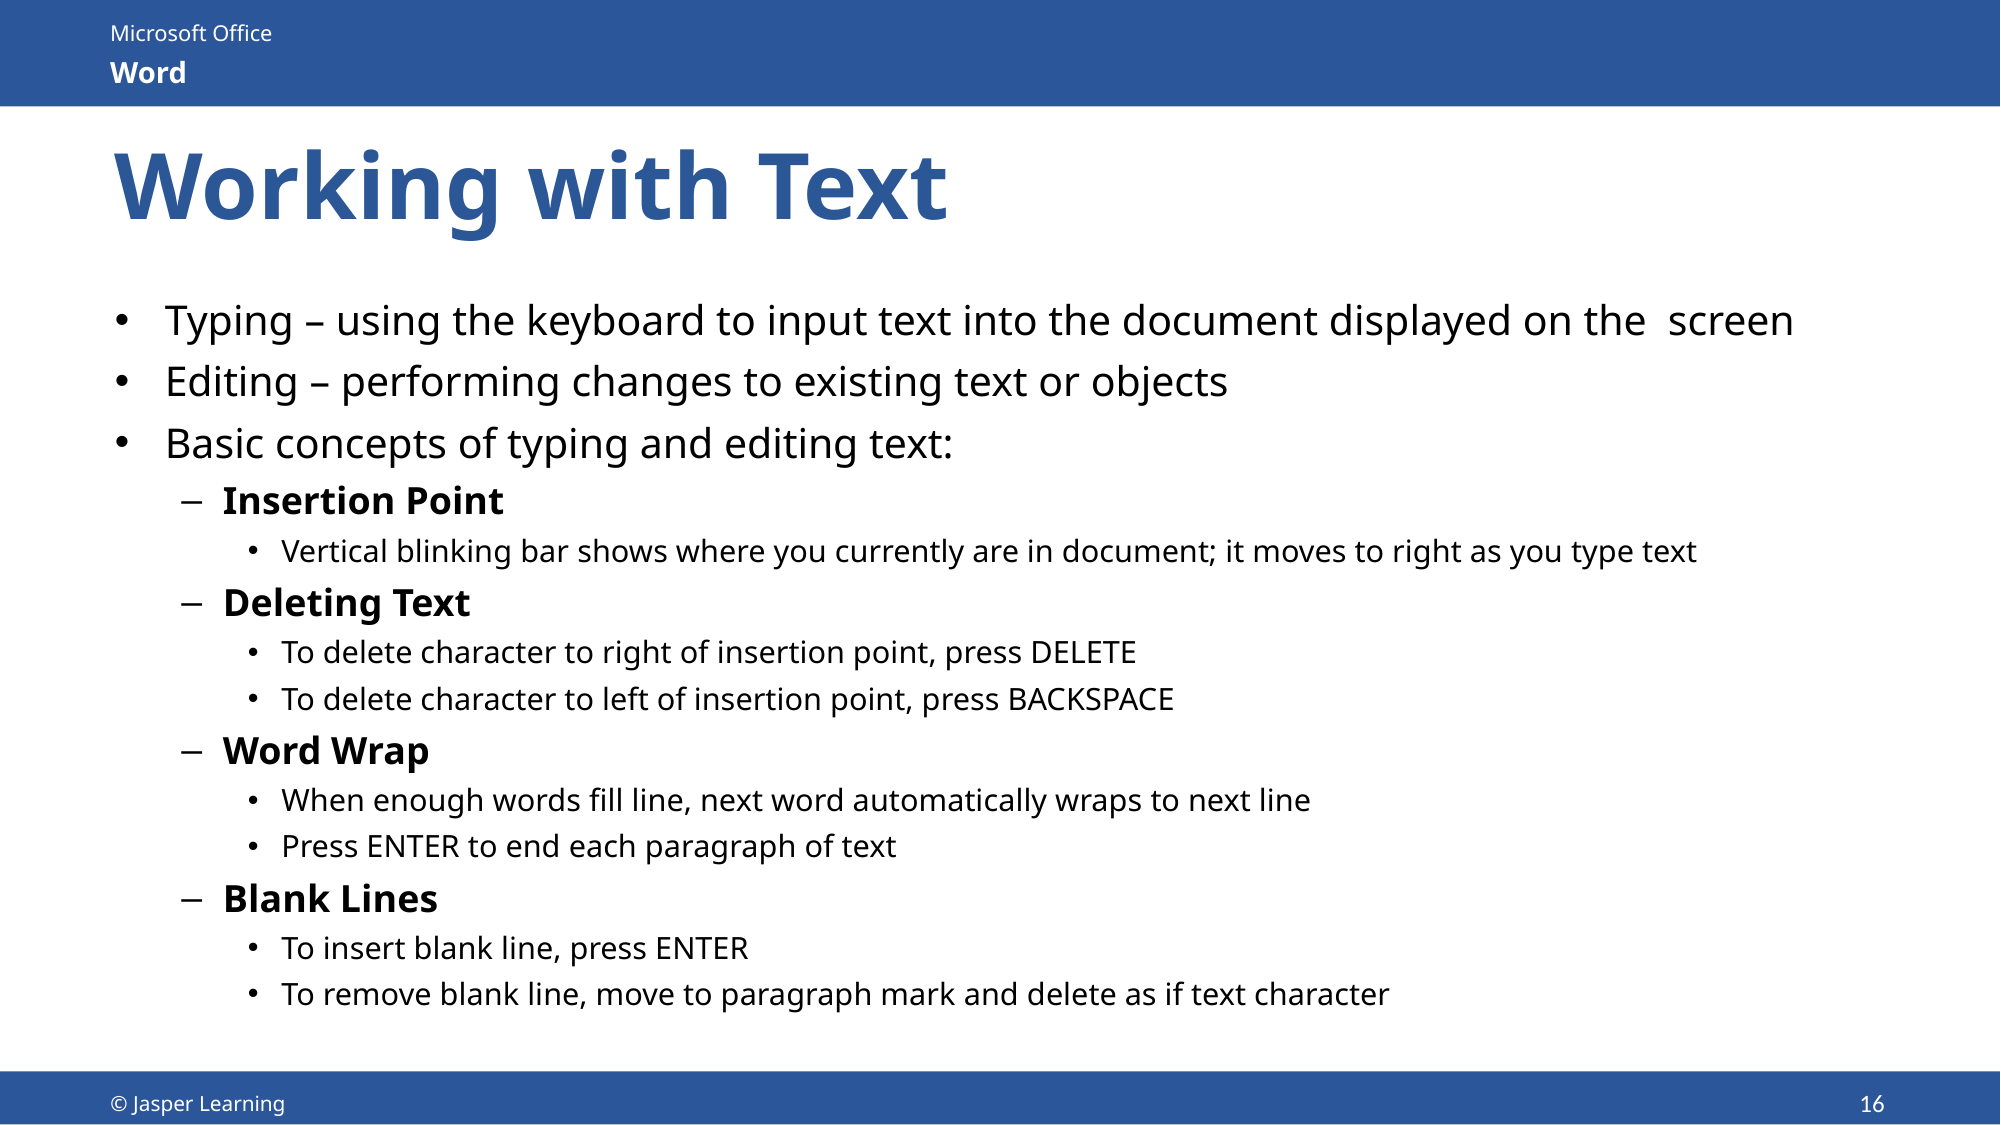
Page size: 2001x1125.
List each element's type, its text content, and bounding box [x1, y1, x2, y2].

title Working with Text [99, 118, 1866, 248]
slide_number 16 [1433, 1073, 1900, 1125]
footer © Jasper Learning [95, 1073, 729, 1125]
list Typing – using the keyboard to input text into the document displayed on the screen Editing – performing changes to existing text or objects Basic concepts of typing and editing text: Insertion Point Vertical blinking bar shows where you currently are in document; it moves to right as you type text Deleting Text To delete character to right of insertion point, press DELETE To delete character to left of insertion point, press BACKSPACE Word Wrap When enough words fill line, next word automatically wraps to next line Press ENTER to end each paragraph of text Blank Lines To insert blank line, press ENTER To remove blank line, move to paragraph mark and delete as if text character [99, 283, 1919, 1026]
